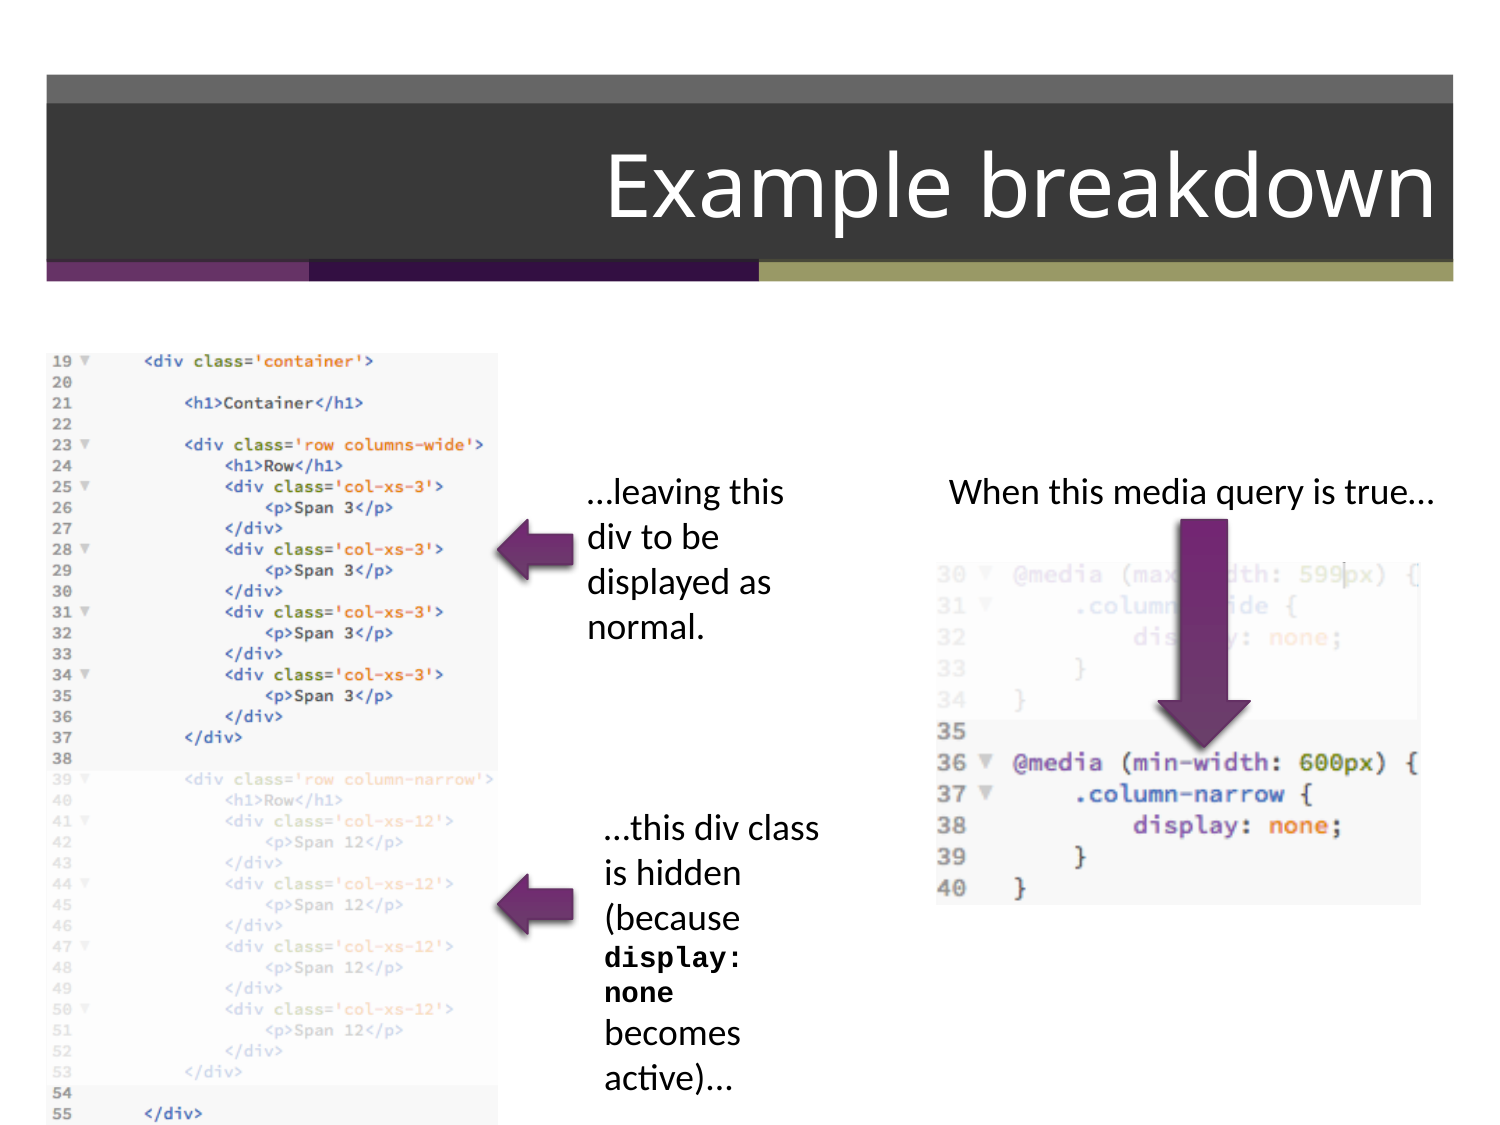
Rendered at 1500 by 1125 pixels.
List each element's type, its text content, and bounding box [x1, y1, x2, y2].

text_box …leaving this div to be displayed as normal. [572, 459, 827, 654]
text_box When this media query is true… [933, 459, 1453, 519]
picture [46, 352, 499, 1125]
text_box [503, 873, 574, 935]
text_box [1180, 518, 1229, 559]
title Example breakdown [46, 103, 1454, 263]
picture [936, 561, 1421, 905]
text_box …this div class is hidden (because display: none becomes active)... [589, 795, 844, 1106]
text_box [503, 518, 574, 581]
